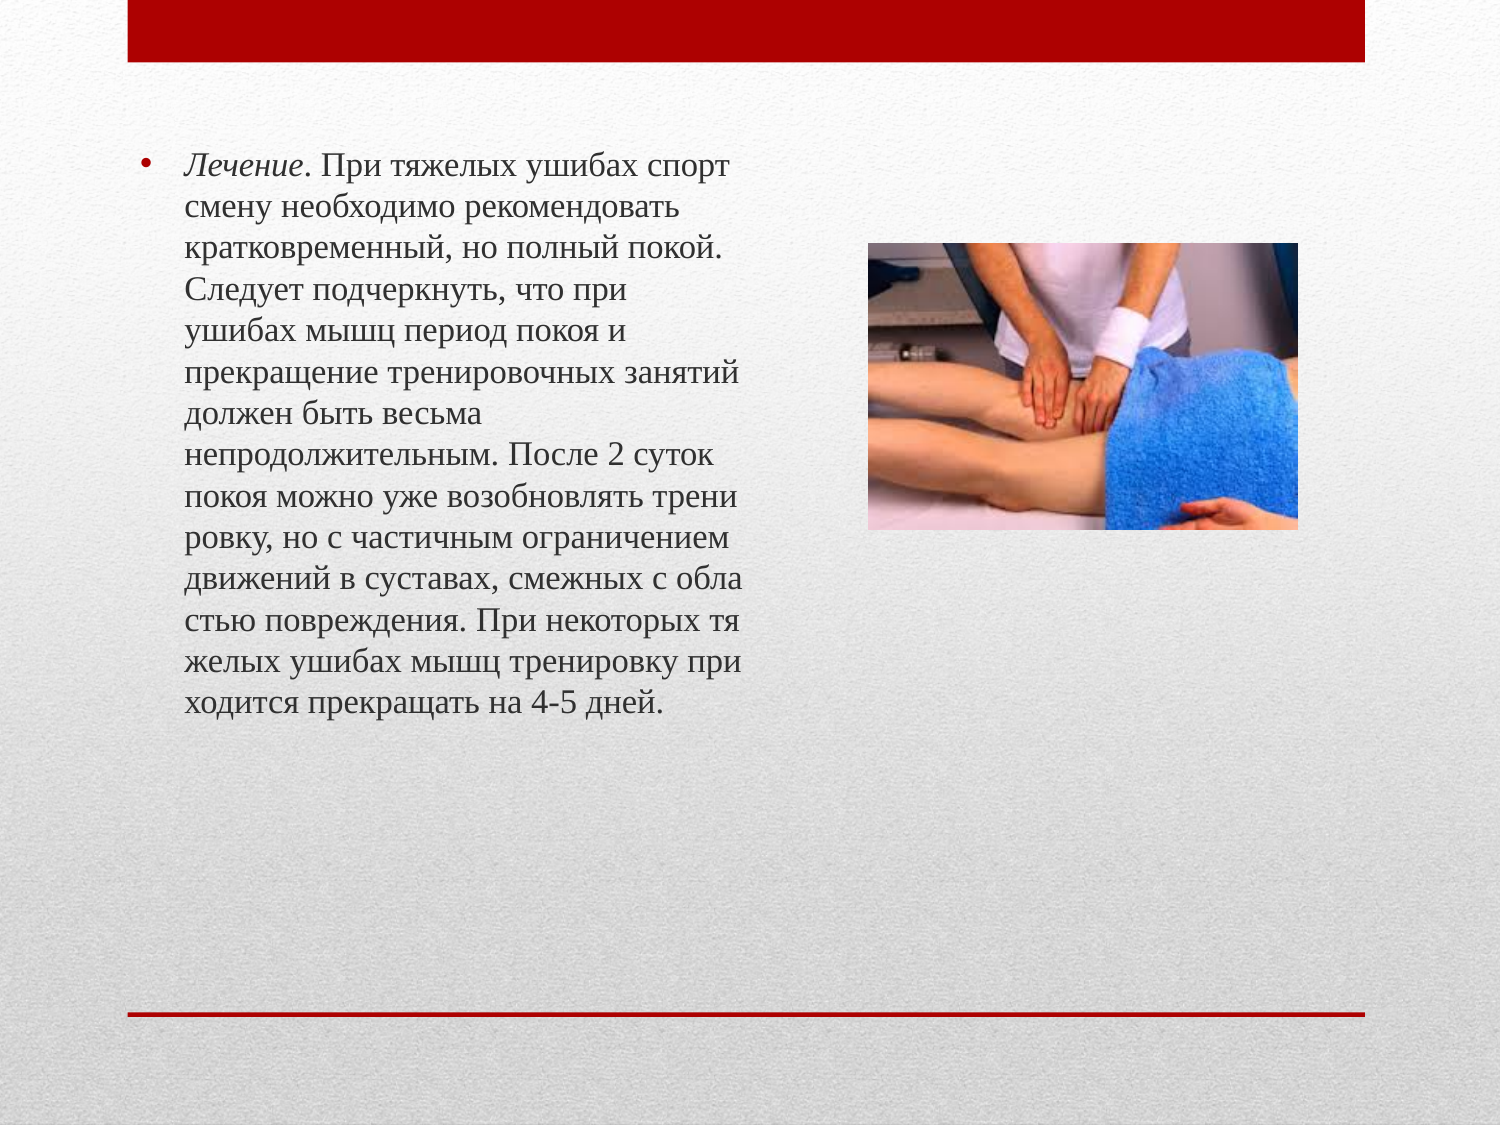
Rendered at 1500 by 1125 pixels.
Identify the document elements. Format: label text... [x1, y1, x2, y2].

picture [867, 242, 1299, 531]
list Лечение. При тяжелых ушибах спорт­смену необходимо рекомендовать крат­ковременный, но полный покой. Сле­дует подчеркнуть, что при ушибах мышц период покоя и прекращение тре­нировочных занятий должен быть весь­ма непродолжительным. После 2 суток покоя можно уже возобновлять трени­ровку, но с частичным ограничением движений в суставах, смежных с обла­стью повреждения. При некоторых тя­желых ушибах мышц тренировку при­ходится прекращать на 4-5 дней. [125, 112, 762, 750]
